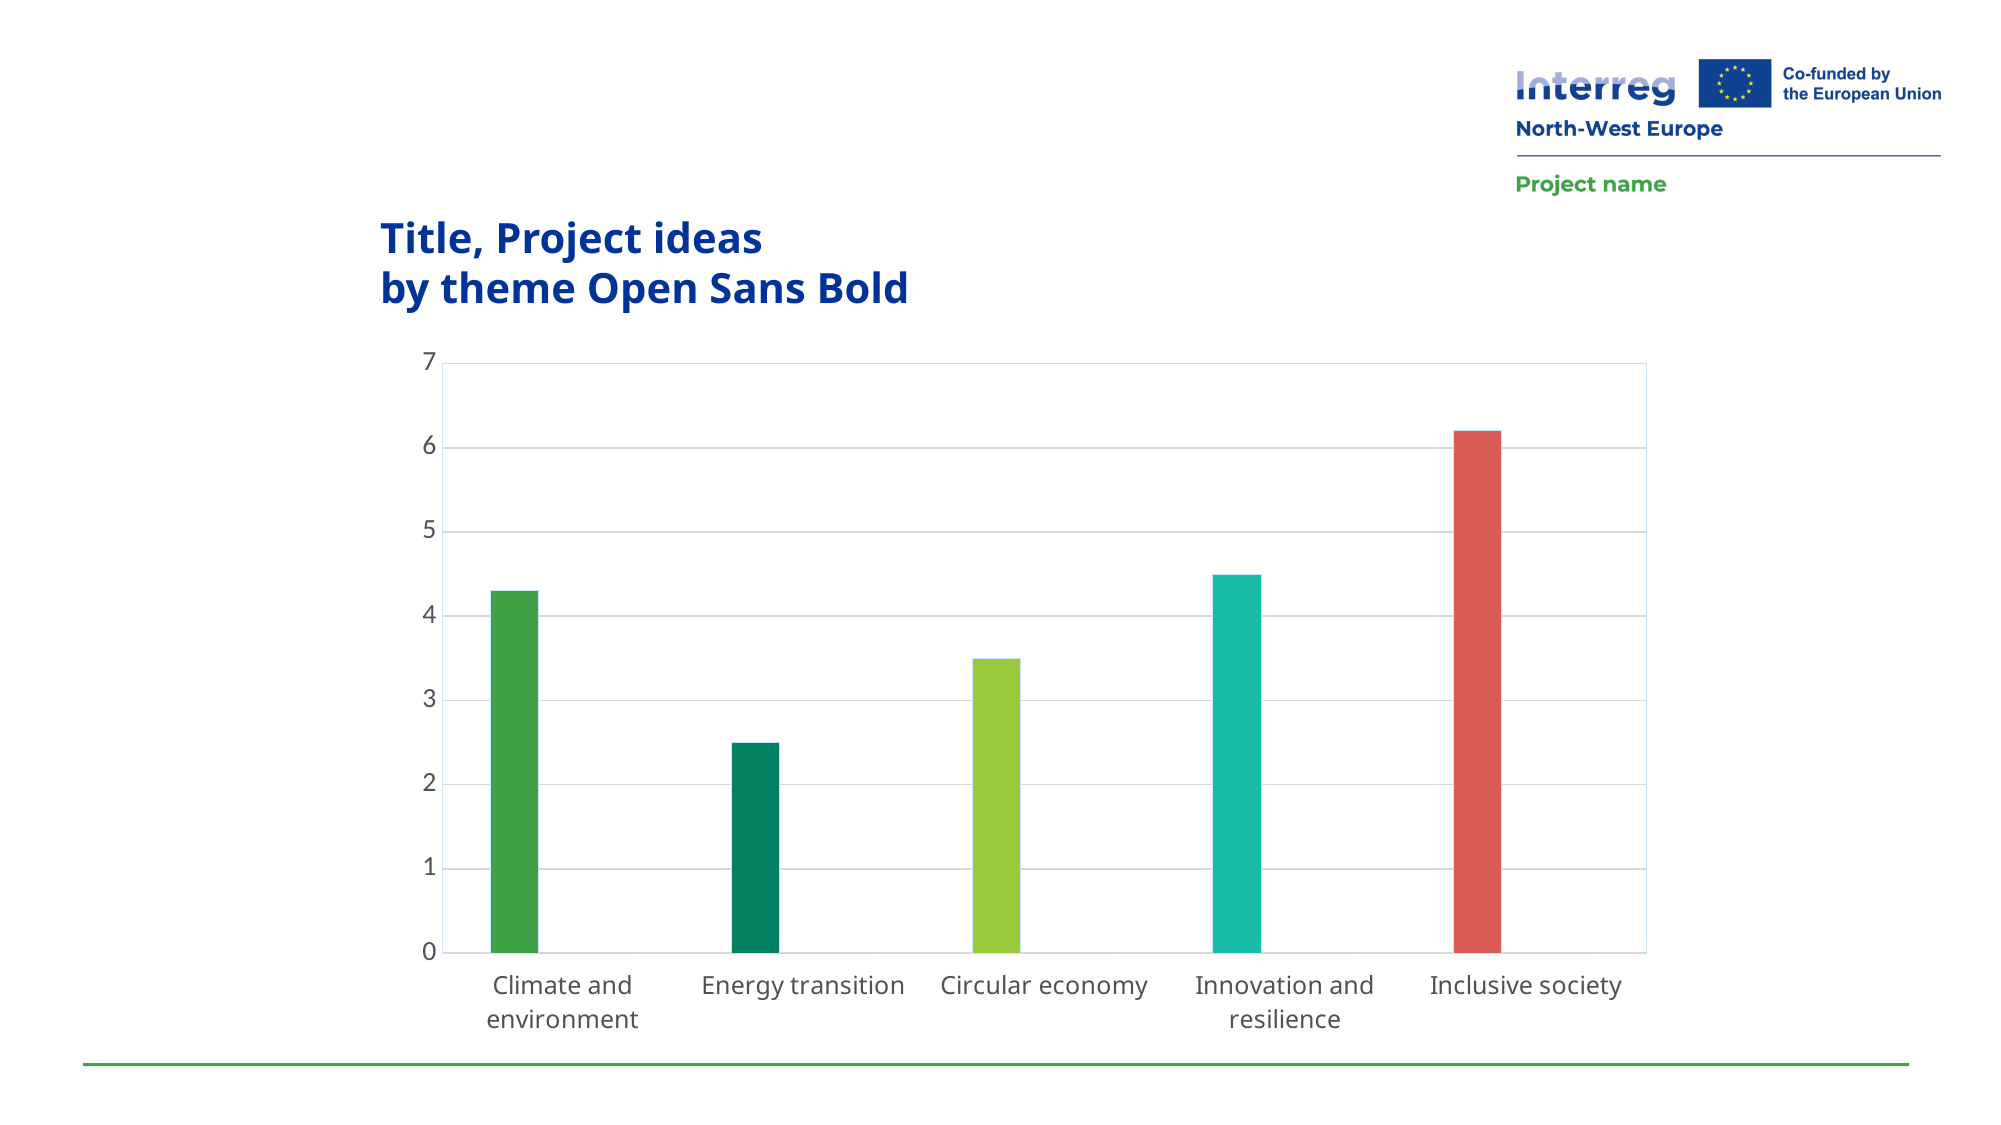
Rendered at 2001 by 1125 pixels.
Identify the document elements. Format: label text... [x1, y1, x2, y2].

text_box Title, Project ideas by theme Open Sans Bold [365, 204, 1109, 352]
picture [1458, 0, 2000, 251]
chart [403, 246, 1649, 1045]
